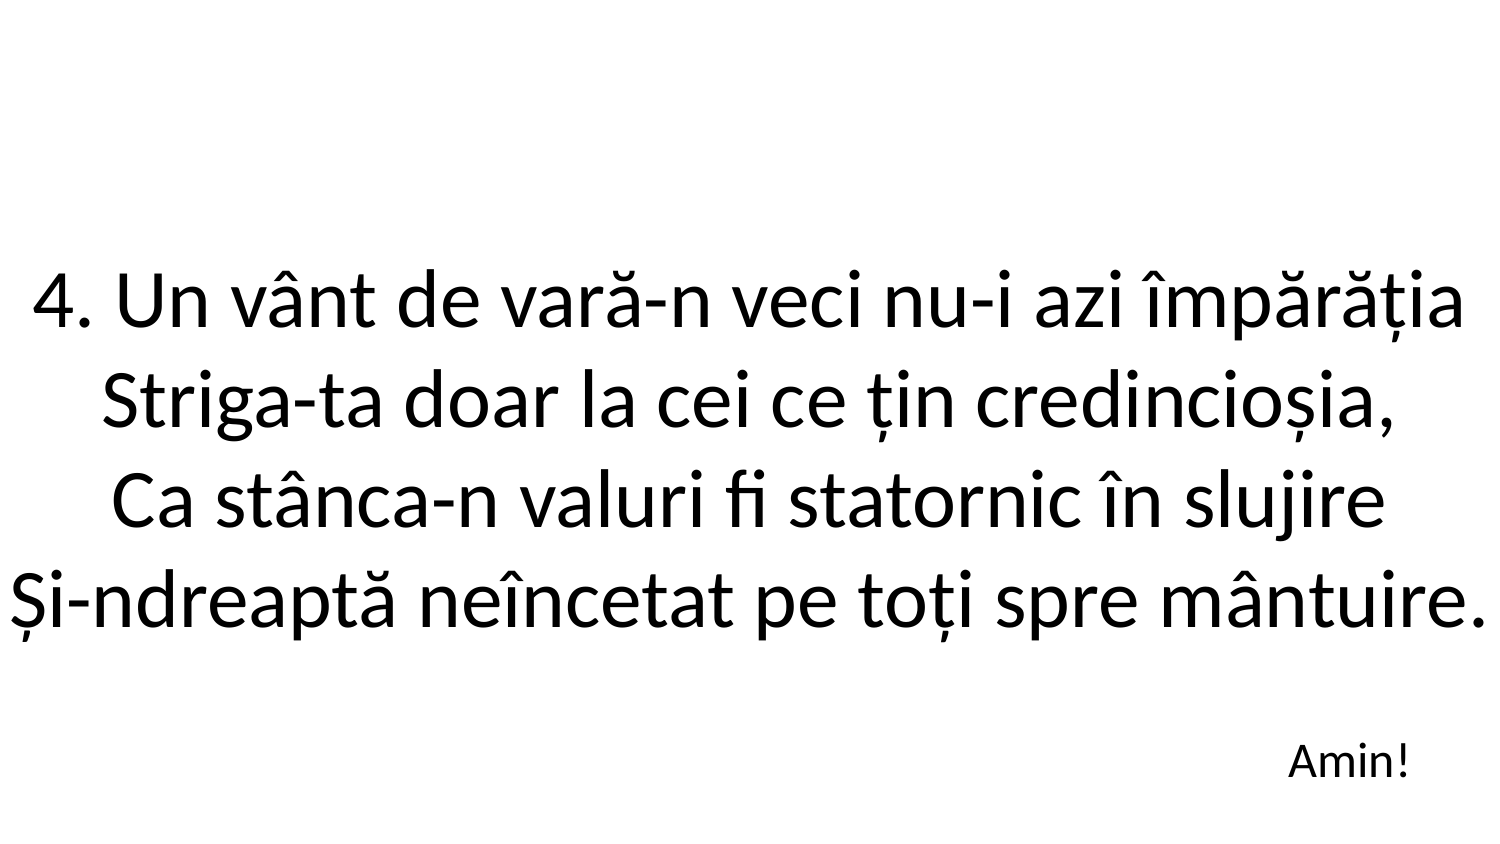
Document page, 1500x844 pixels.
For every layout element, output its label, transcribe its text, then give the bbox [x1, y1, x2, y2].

text_box Amin! [1273, 674, 1427, 795]
text_box 4. Un vânt de vară-n veci nu-i azi împărăția Striga-ta doar la cei ce țin credincioșia, Ca stânca-n valuri fi statornic în slujire Și-ndreaptă neîncetat pe toți spre mântuire. [0, 192, 1500, 652]
